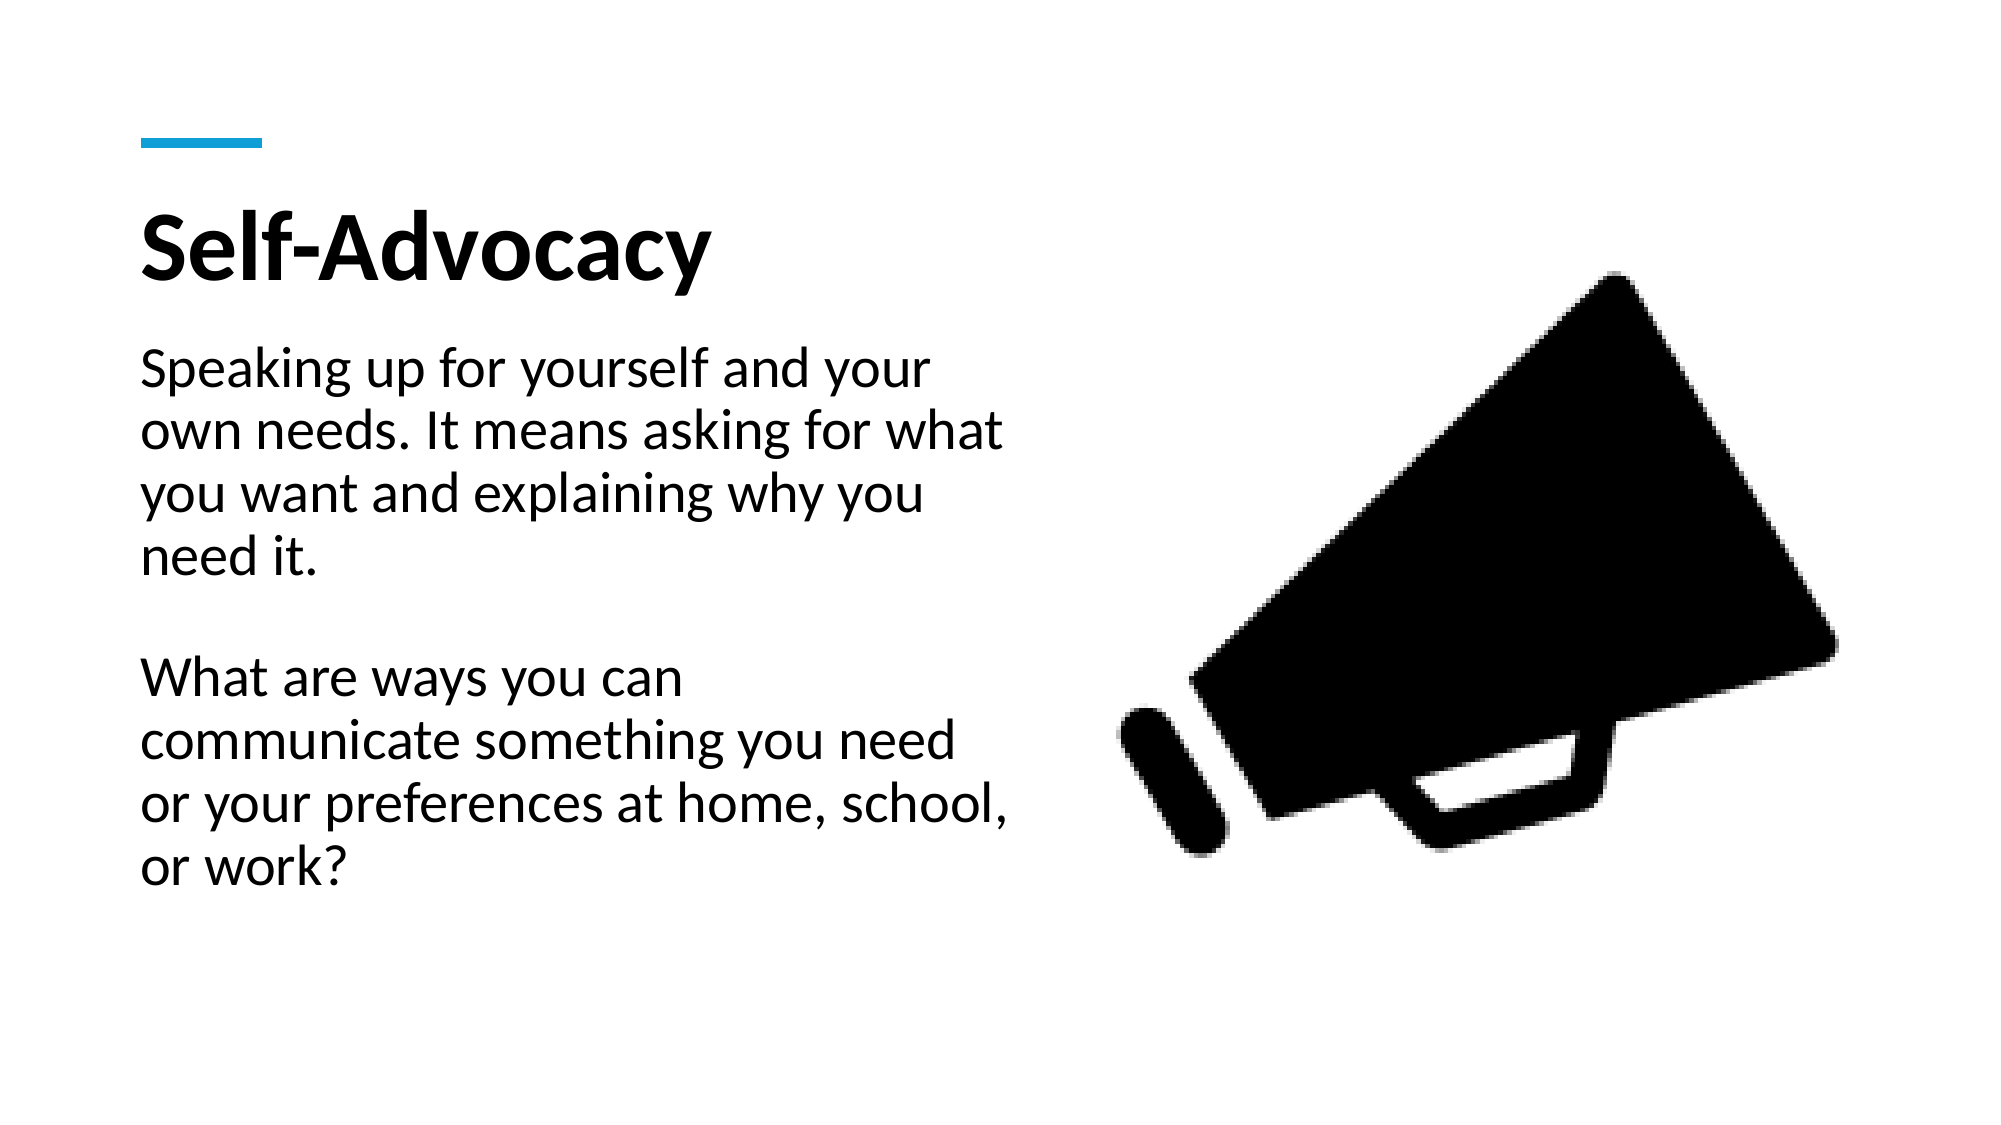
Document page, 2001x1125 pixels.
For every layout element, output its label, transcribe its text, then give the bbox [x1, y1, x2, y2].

title Self-Advocacy [124, 186, 1043, 330]
picture [1043, 125, 1917, 1000]
list Speaking up for yourself and your own needs. It means asking for what you want and explaining why you need it. What are ways you can communicate something you need or your preferences at home, school, or work? [124, 329, 1029, 1091]
